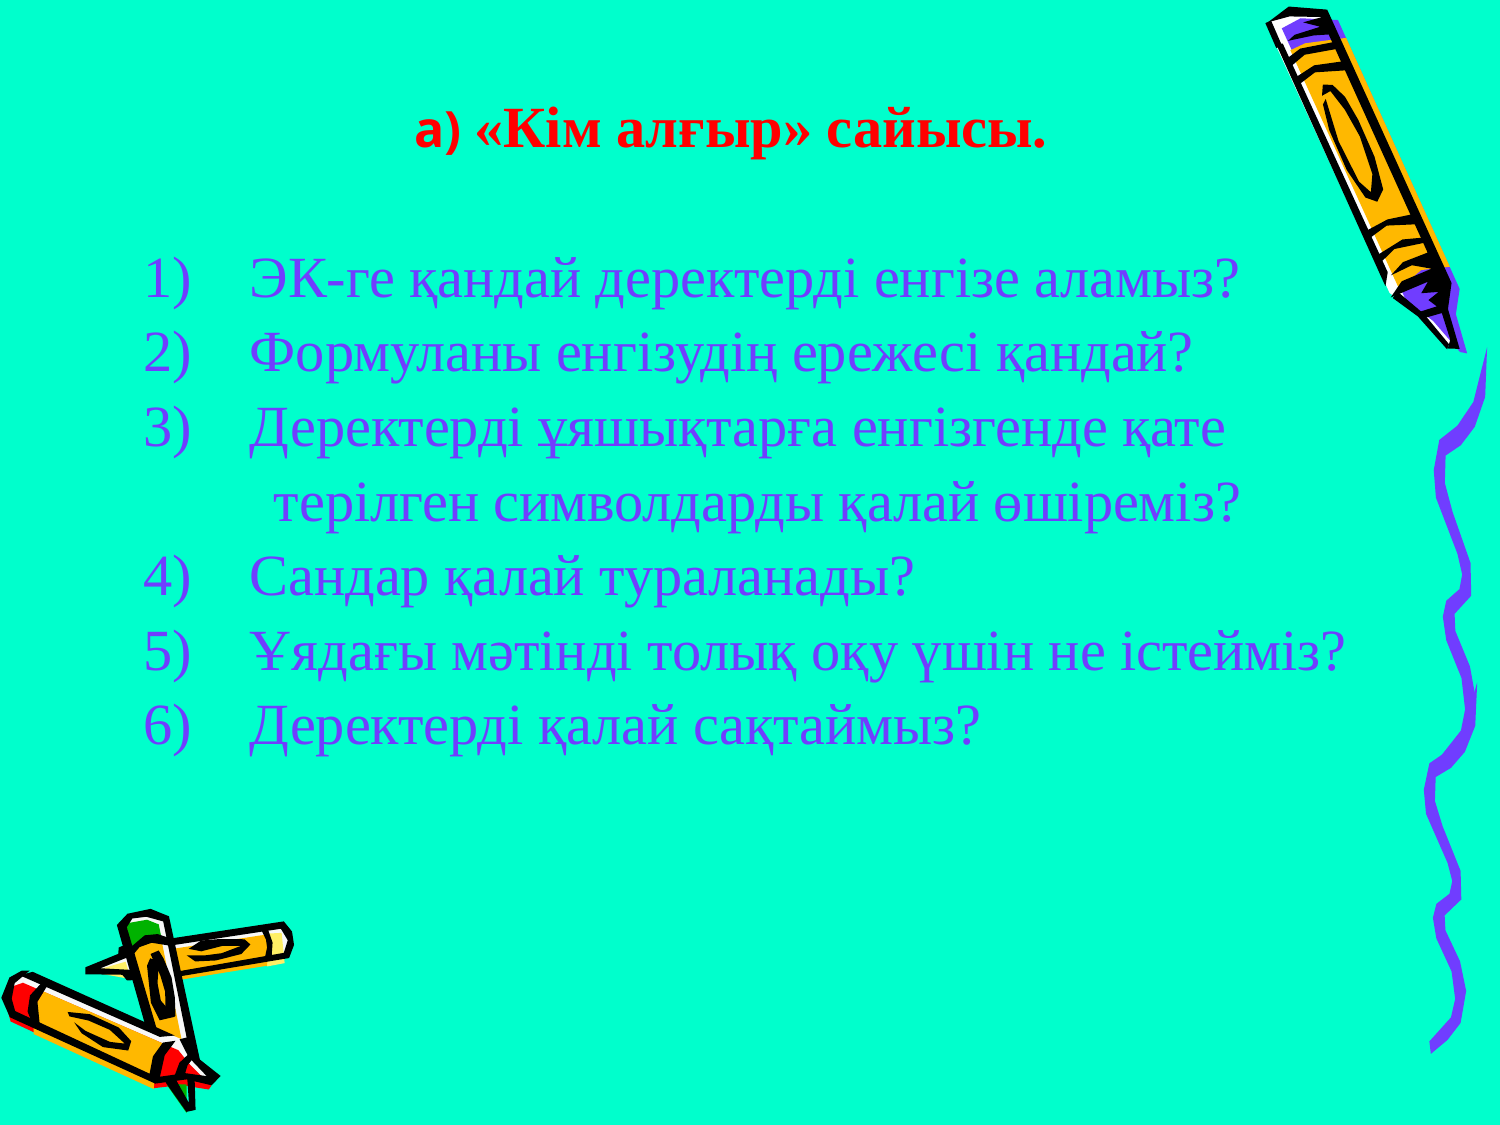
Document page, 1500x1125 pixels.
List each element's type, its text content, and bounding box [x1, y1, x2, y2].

list а) «Кім алғыр» сайысы. 1) ЭК-ге қандай деректерді енгізе аламыз? 2) Формуланы енгізудің ережесі қандай? 3) Деректерді ұяшықтарға енгізгенде қате терілген символдарды қалай өшіреміз? 4) Сандар қалай тураланады? 5) Ұядағы мәтінді толық оқу үшін не істейміз? 6) Деректерді қалай сақтаймыз? [41, 90, 1436, 900]
